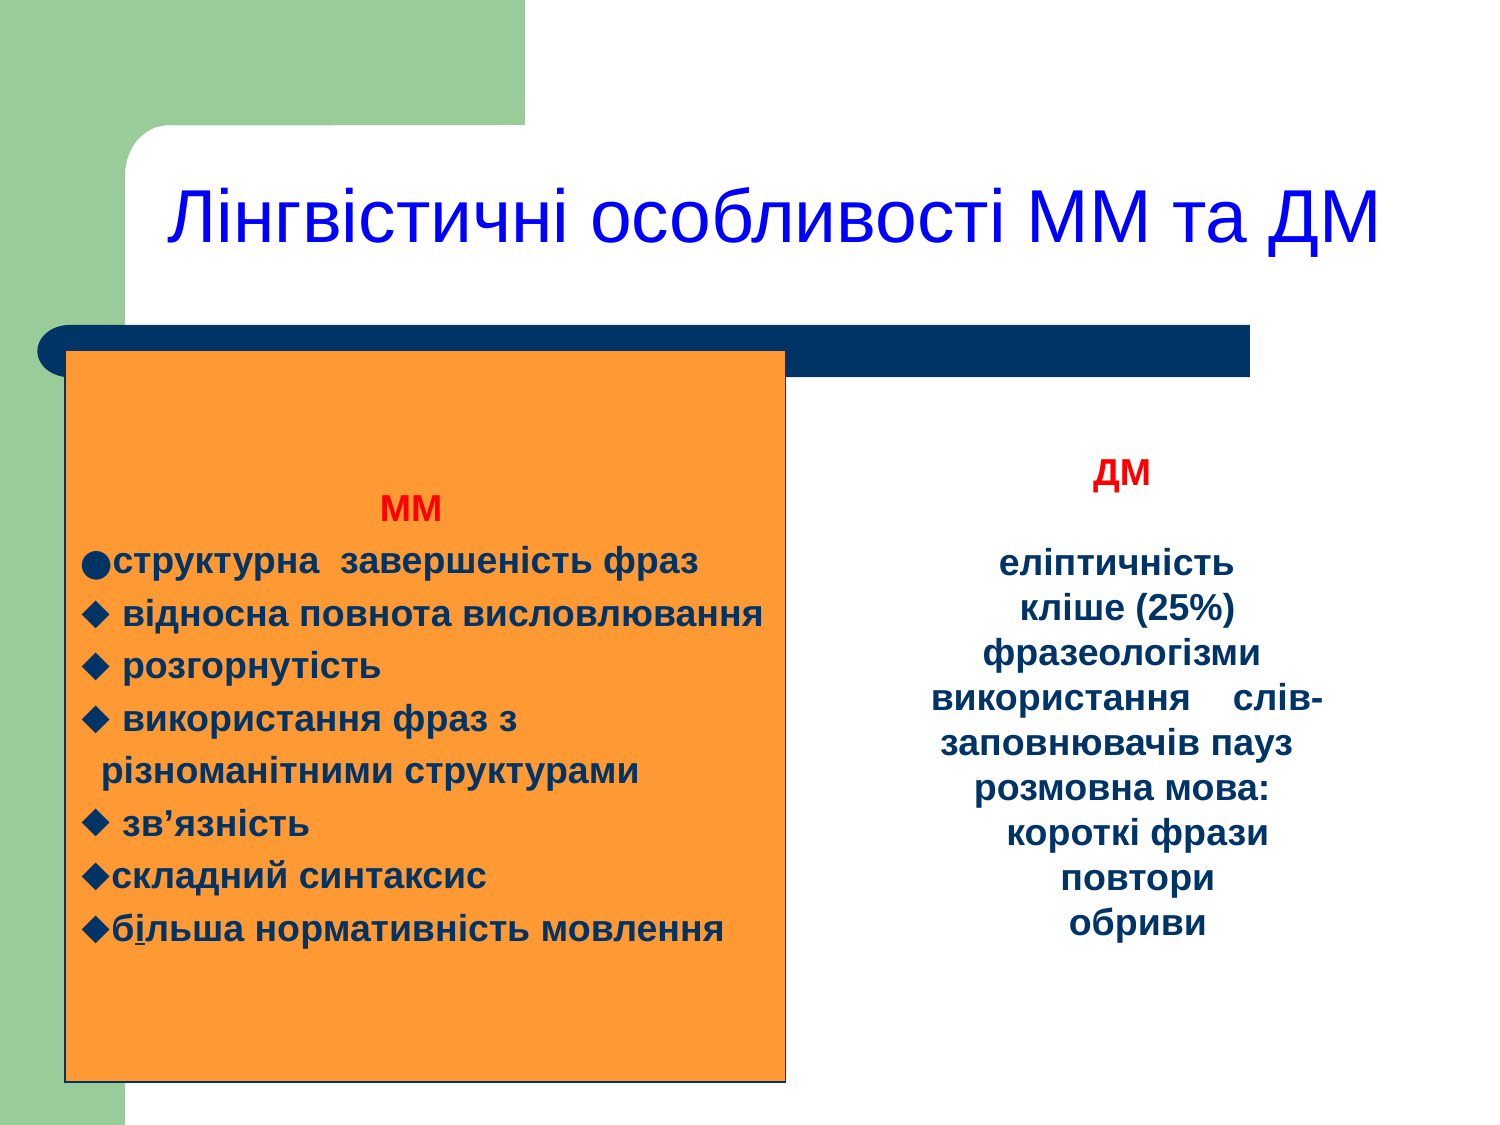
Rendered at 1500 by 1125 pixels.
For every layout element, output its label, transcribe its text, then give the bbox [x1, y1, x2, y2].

text_box ДМ еліптичність кліше (25%) фразеологізми використання слів-заповнювачів пауз розмовна мова: короткі фрази повтори обриви [809, 349, 1436, 996]
list ММ структурна завершеність фраз відносна повнота висловлювання розгорнутість використання фраз з різноманітними структурами ⬥ зв’язність складний синтаксис більша нормативність мовлення [64, 350, 786, 1083]
title Лінгвістичні особливості ММ та ДМ [125, 125, 1425, 313]
